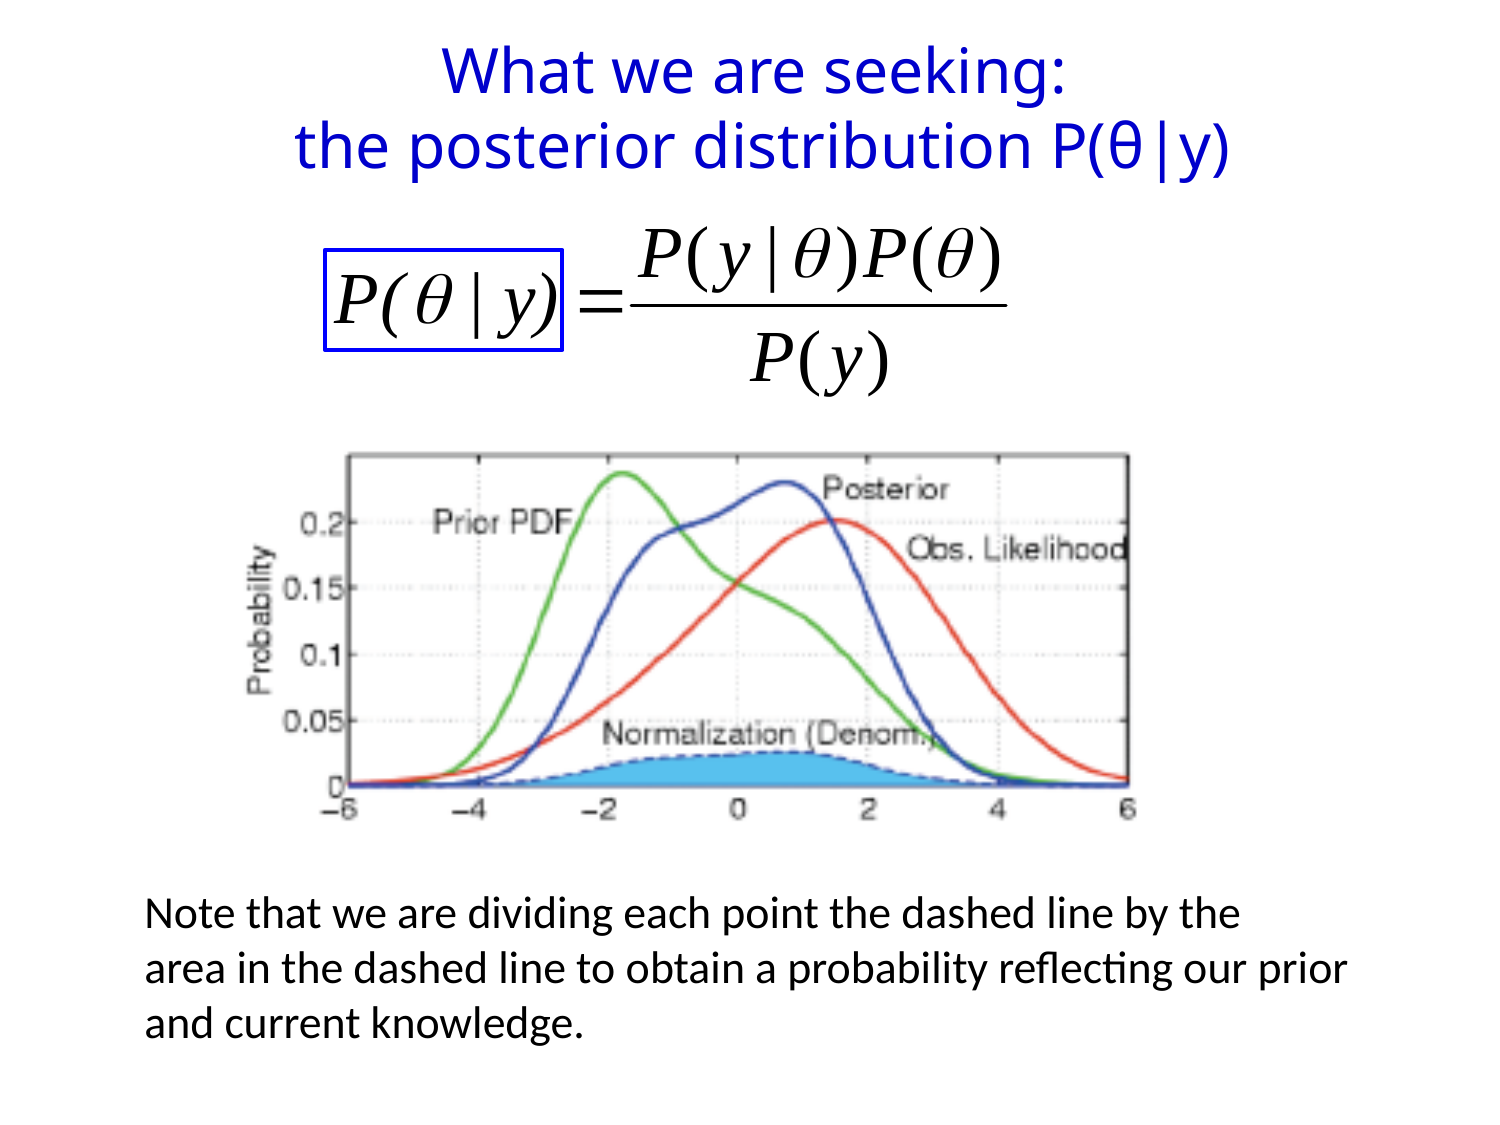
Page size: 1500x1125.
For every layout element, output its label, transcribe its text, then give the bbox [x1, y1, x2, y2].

text_box Note that we are dividing each point the dashed line by the area in the dashed line to obtain a probability reflecting our prior and current knowledge. [129, 875, 1365, 1055]
title What we are seeking: the posterior distribution P(θ|y) [50, 12, 1475, 200]
picture [179, 387, 1201, 926]
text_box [321, 207, 1024, 410]
